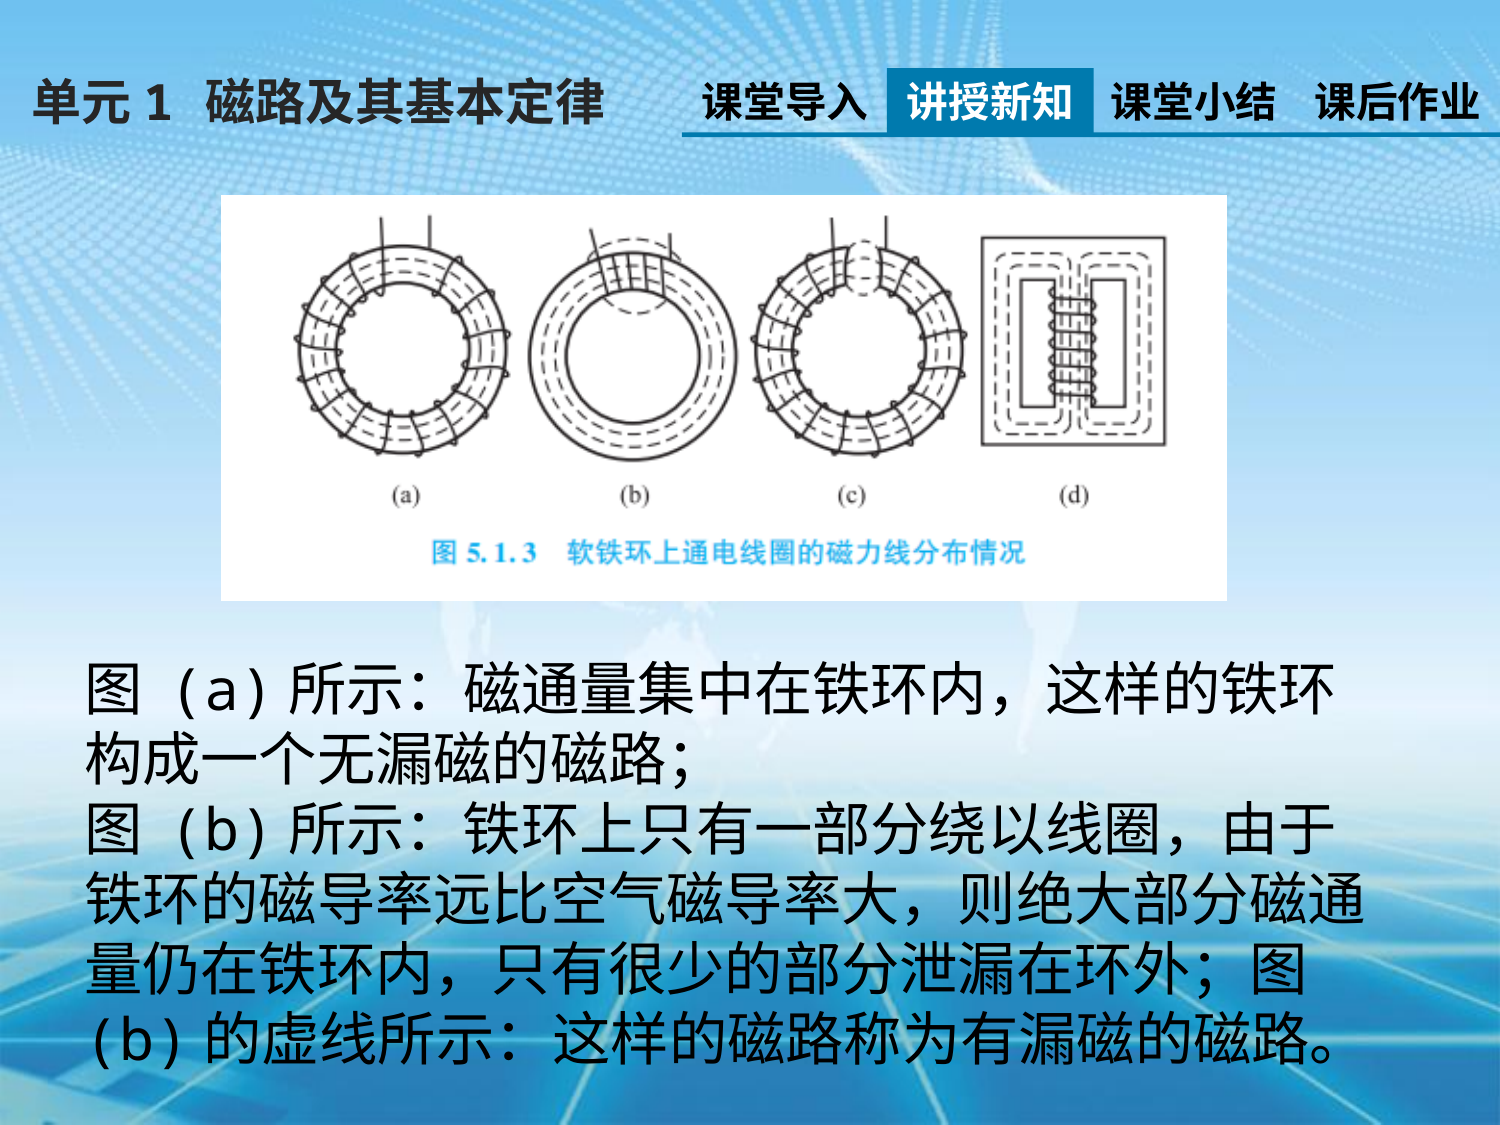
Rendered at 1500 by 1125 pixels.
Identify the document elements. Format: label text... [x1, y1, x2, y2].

picture [0, 0, 1500, 1125]
text_box 图 (a)所示：磁通量集中在铁环内，这样的铁环构成一个无漏磁的磁路； 图 (b)所示：铁环上只有一部分绕以线圈，由于铁环的磁导率远比空气磁导率大，则绝大部分磁通量仍在铁环内，只有很少的部分泄漏在环外；图 (b)的虚线所示：这样的磁路称为有漏磁的磁路。 [69, 644, 1403, 1080]
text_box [16, 62, 1500, 139]
